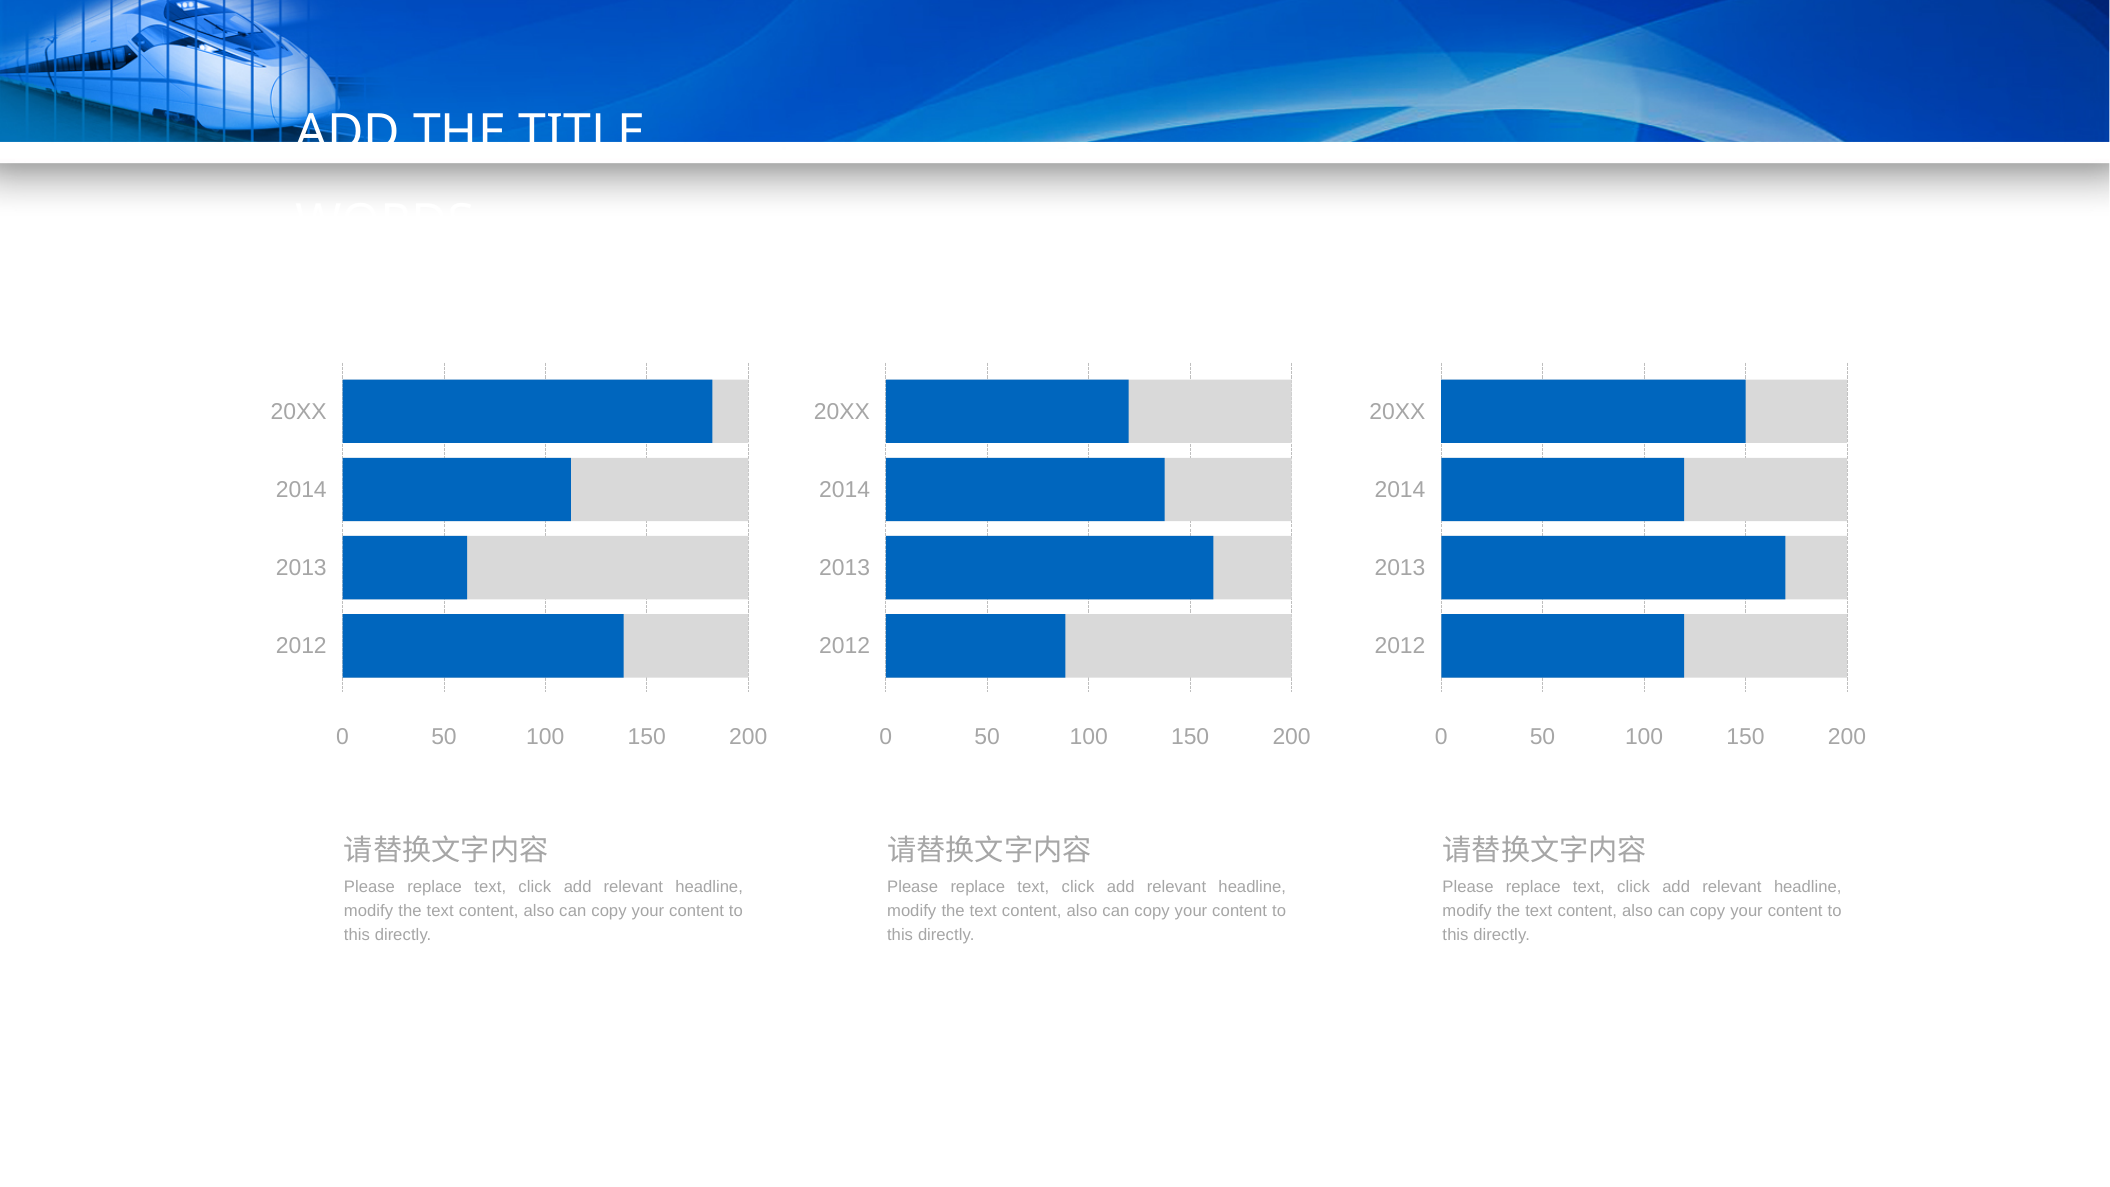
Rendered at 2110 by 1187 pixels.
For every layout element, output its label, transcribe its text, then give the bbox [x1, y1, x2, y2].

text_box Please replace text, click add relevant headline, modify the text content, also can copy your content to this directly. [1442, 871, 1843, 944]
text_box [255, 362, 783, 758]
text_box Please replace text, click add relevant headline, modify the text content, also can copy your content to this directly. [887, 871, 1287, 944]
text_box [1353, 362, 1882, 758]
text_box 请替换文字内容 [887, 823, 1161, 866]
picture [0, 0, 2110, 1187]
text_box Please replace text, click add relevant headline, modify the text content, also can copy your content to this directly. [343, 871, 744, 944]
text_box 请替换文字内容 [1442, 823, 1716, 866]
text_box ADD THE TITLE WORDS [280, 61, 813, 257]
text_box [798, 362, 1327, 758]
text_box 请替换文字内容 [343, 823, 617, 866]
